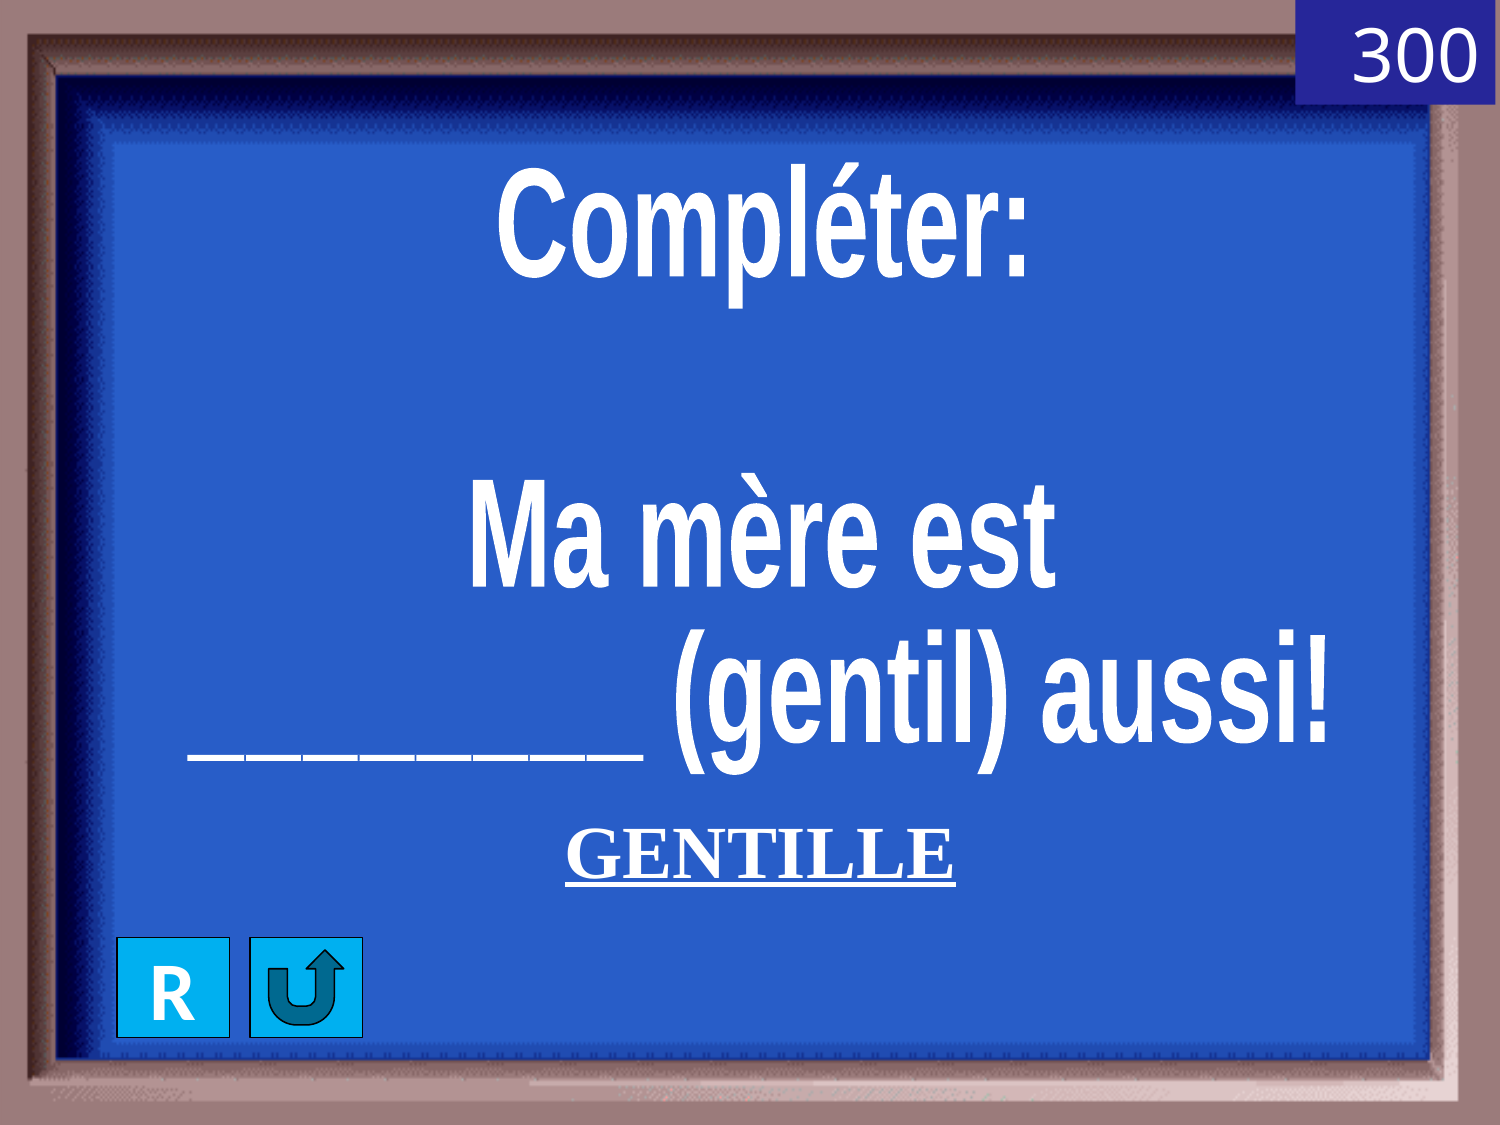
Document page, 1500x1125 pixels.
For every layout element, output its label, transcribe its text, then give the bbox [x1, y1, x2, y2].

picture [0, 0, 1500, 1125]
text_box R [116, 937, 230, 1038]
text_box 300 [1295, 0, 1496, 105]
text_box [249, 937, 363, 1038]
text_box GENTILLE [116, 796, 1405, 901]
